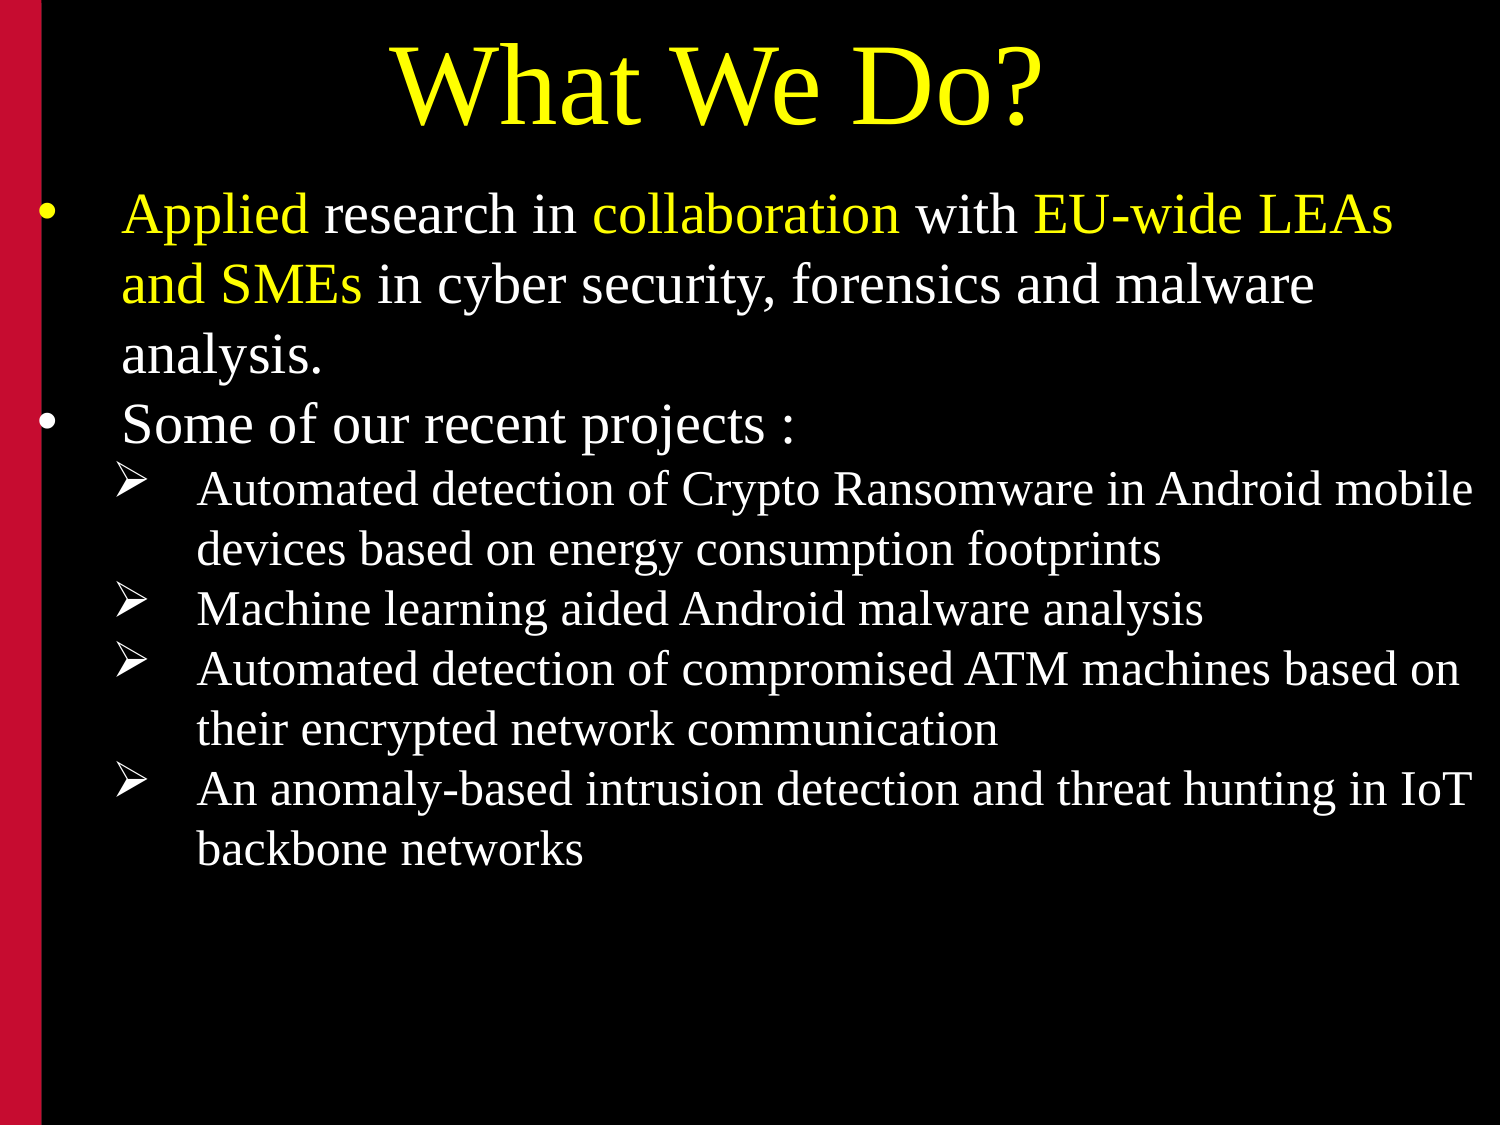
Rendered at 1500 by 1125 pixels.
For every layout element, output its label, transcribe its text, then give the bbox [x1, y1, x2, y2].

text_box Applied research in collaboration with EU-wide LEAs and SMEs in cyber security, forensics and malware analysis. Some of our recent projects : Automated detection of Crypto Ransomware in Android mobile devices based on energy consumption footprints Machine learning aided Android malware analysis Automated detection of compromised ATM machines based on their encrypted network communication An anomaly-based intrusion detection and threat hunting in IoT backbone networks [37, 175, 1475, 881]
text_box What We Do? [55, 0, 1410, 154]
